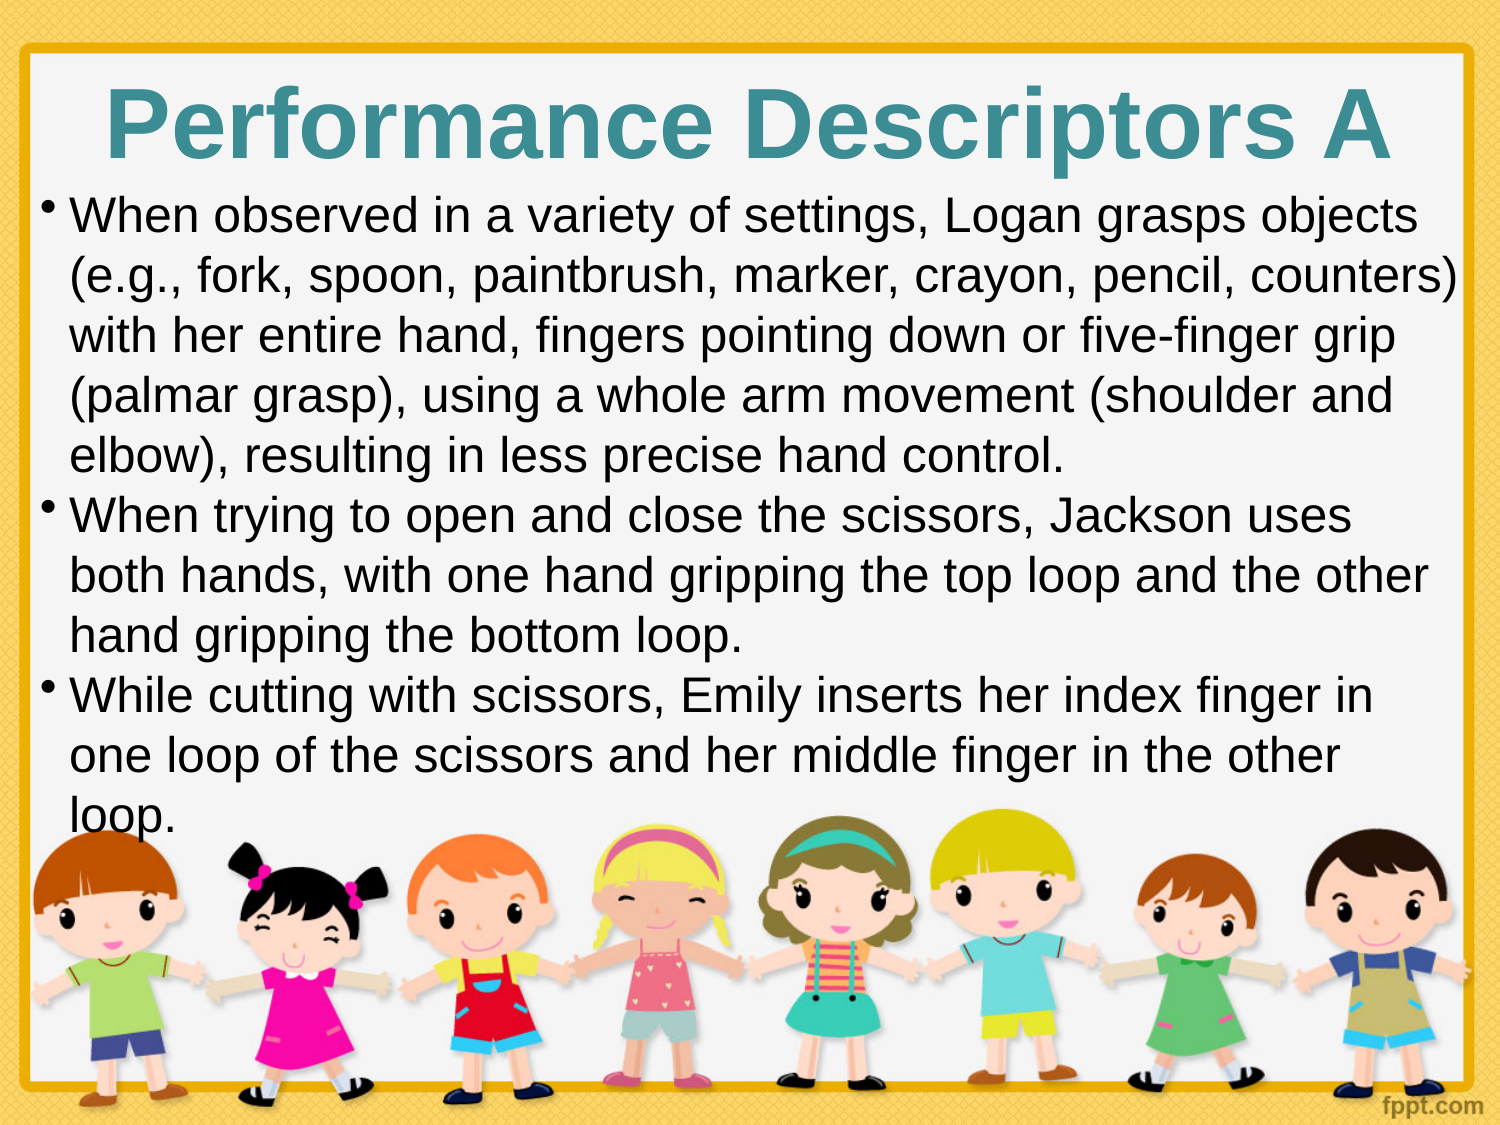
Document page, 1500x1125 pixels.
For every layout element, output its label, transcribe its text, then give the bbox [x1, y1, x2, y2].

title Performance Descriptors A [75, 24, 1425, 174]
picture [0, 0, 1500, 1125]
list When observed in a variety of settings, Logan grasps objects (e.g., fork, spoon, paintbrush, marker, crayon, pencil, counters) with her entire hand, fingers pointing down or five-finger grip (palmar grasp), using a whole arm movement (shoulder and elbow), resulting in less precise hand control. When trying to open and close the scissors, Jackson uses both hands, with one hand gripping the top loop and the other hand gripping the bottom loop. While cutting with scissors, Emily inserts her index finger in one loop of the scissors and her middle finger in the other loop. [24, 174, 1475, 1005]
